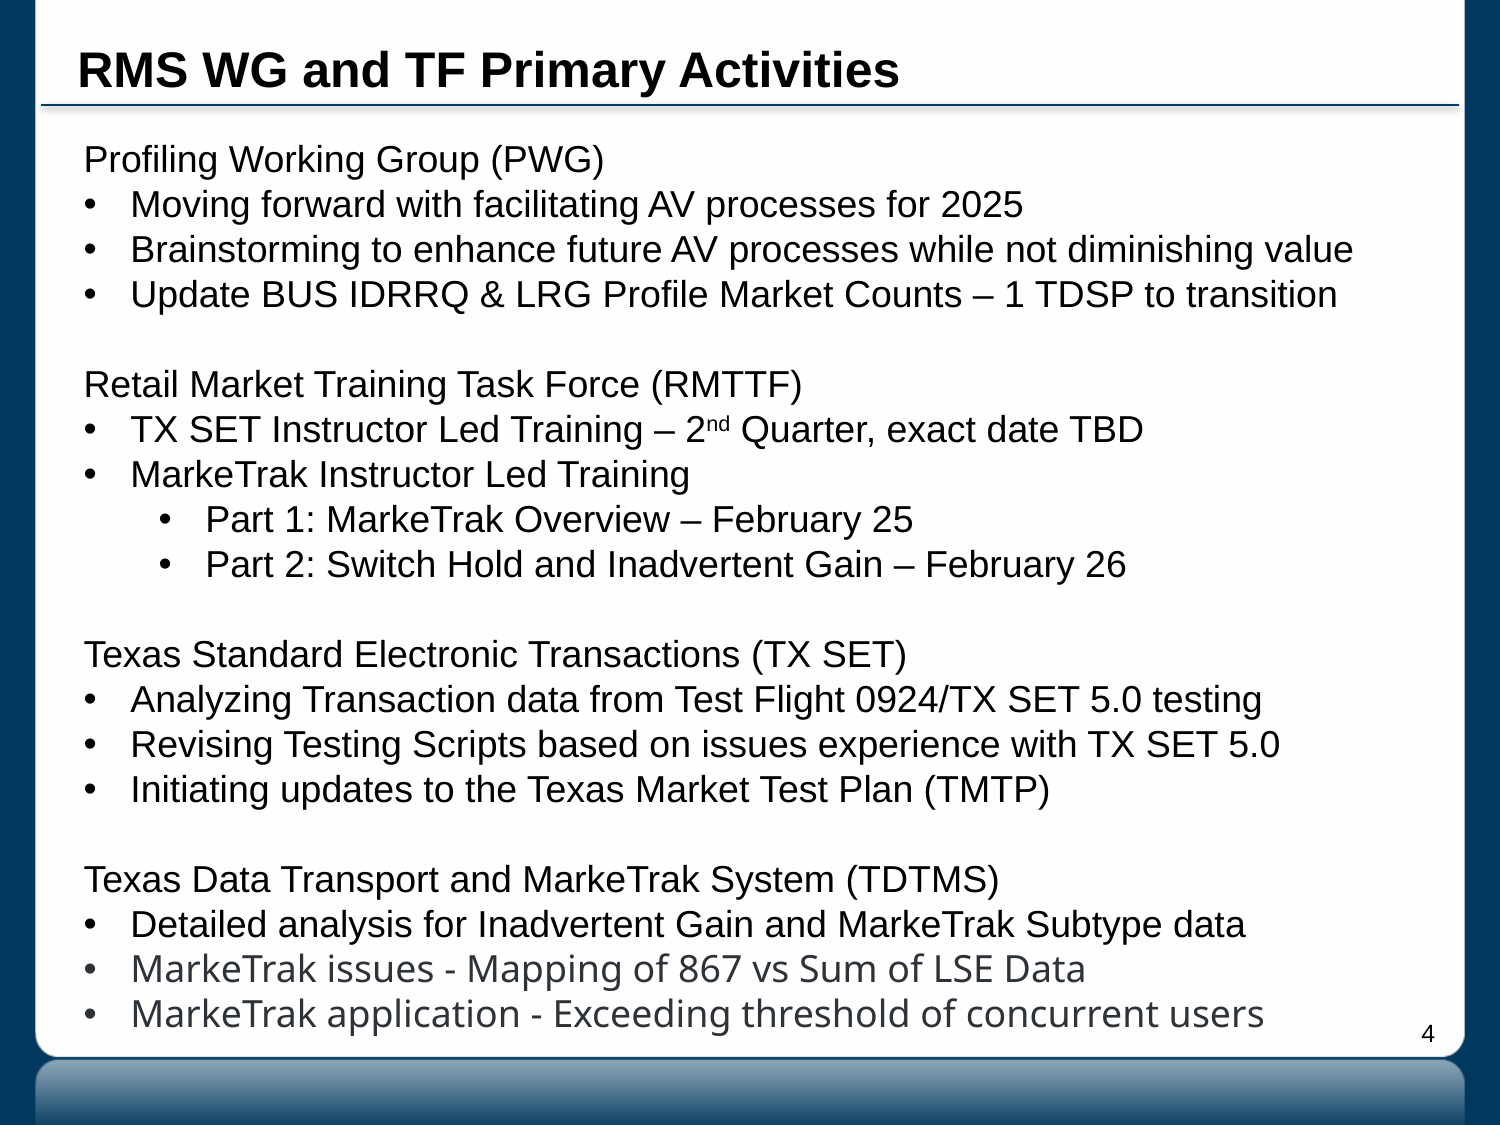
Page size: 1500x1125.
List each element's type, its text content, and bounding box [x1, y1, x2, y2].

picture [35, 0, 1465, 1125]
title RMS WG and TF Primary Activities [62, 29, 1450, 106]
text_box Profiling Working Group (PWG) Moving forward with facilitating AV processes for 2025 Brainstorming to enhance future AV processes while not diminishing value Update BUS IDRRQ & LRG Profile Market Counts – 1 TDSP to transition Retail Market Training Task Force (RMTTF) TX SET Instructor Led Training – 2nd Quarter, exact date TBD MarkeTrak Instructor Led Training Part 1: MarkeTrak Overview – February 25 Part 2: Switch Hold and Inadvertent Gain – February 26 Texas Standard Electronic Transactions (TX SET) Analyzing Transaction data from Test Flight 0924/TX SET 5.0 testing Revising Testing Scripts based on issues experience with TX SET 5.0 Initiating updates to the Texas Market Test Plan (TMTP) Texas Data Transport and MarkeTrak System (TDTMS) Detailed analysis for Inadvertent Gain and MarkeTrak Subtype data MarkeTrak issues - Mapping of 867 vs Sum of LSE Data MarkeTrak application - Exceeding threshold of concurrent users [68, 128, 1457, 1043]
